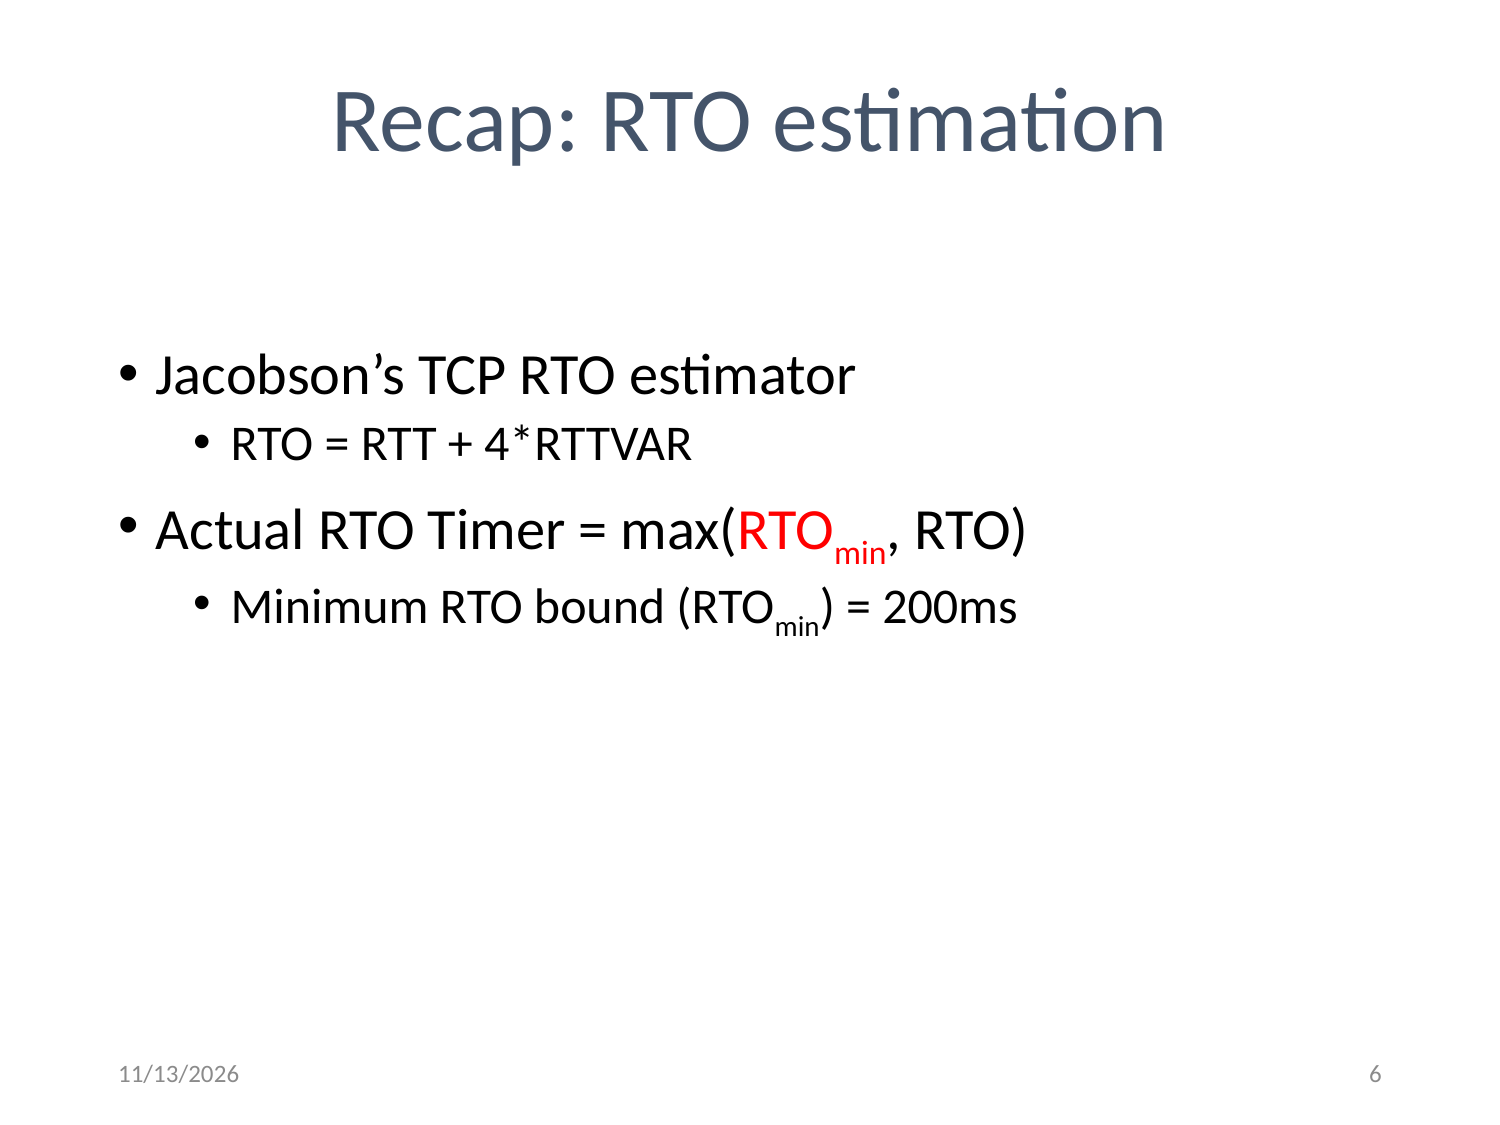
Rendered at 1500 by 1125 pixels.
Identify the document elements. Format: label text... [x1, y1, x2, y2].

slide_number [103, 1042, 441, 1103]
list Jacobson’s TCP RTO estimator RTO = RTT + 4*RTTVAR Actual RTO Timer = max(RTOmin, RTO) Minimum RTO bound (RTOmin) = 200ms [103, 336, 1397, 1014]
slide_number 6 [1059, 1042, 1397, 1103]
title Recap: RTO estimation [103, 12, 1397, 231]
